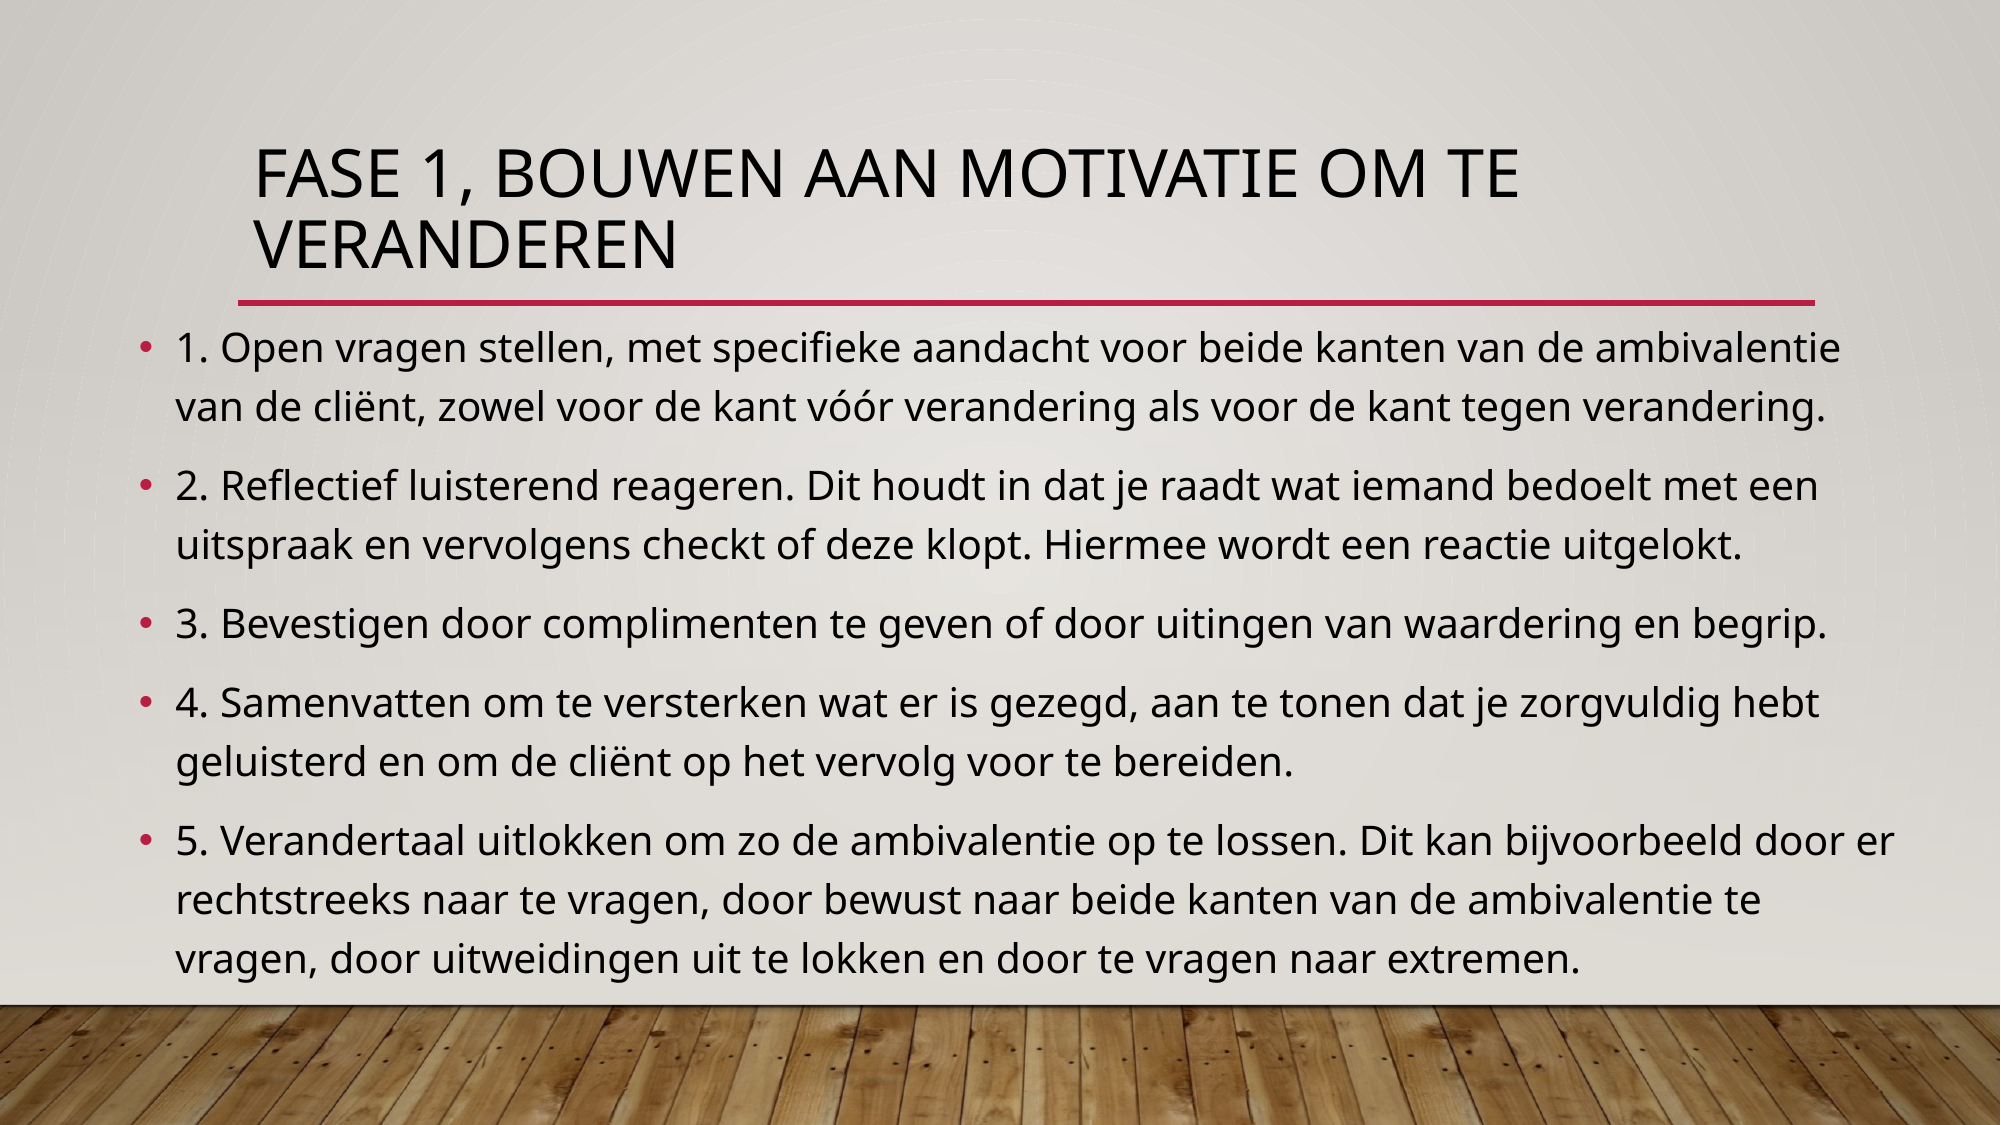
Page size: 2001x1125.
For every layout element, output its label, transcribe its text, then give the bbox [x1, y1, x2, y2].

title Fase 1, bouwen aan motivatie om te veranderen [238, 131, 1814, 304]
list 1. Open vragen stellen, met specifieke aandacht voor beide kanten van de ambivalentie van de cliënt, zowel voor de kant vóór verandering als voor de kant tegen verandering. 2. Reflectief luisterend reageren. Dit houdt in dat je raadt wat iemand bedoelt met een uitspraak en vervolgens checkt of deze klopt. Hiermee wordt een reactie uitgelokt. 3. Bevestigen door complimenten te geven of door uitingen van waardering en begrip. 4. Samenvatten om te versterken wat er is gezegd, aan te tonen dat je zorgvuldig hebt geluisterd en om de cliënt op het vervolg voor te bereiden. 5. Verandertaal uitlokken om zo de ambivalentie op te lossen. Dit kan bijvoorbeeld door er rechtstreeks naar te vragen, door bewust naar beide kanten van de ambivalentie te vragen, door uitweidingen uit te lokken en door te vragen naar extremen. [123, 304, 1927, 993]
picture [0, 1005, 2000, 1125]
